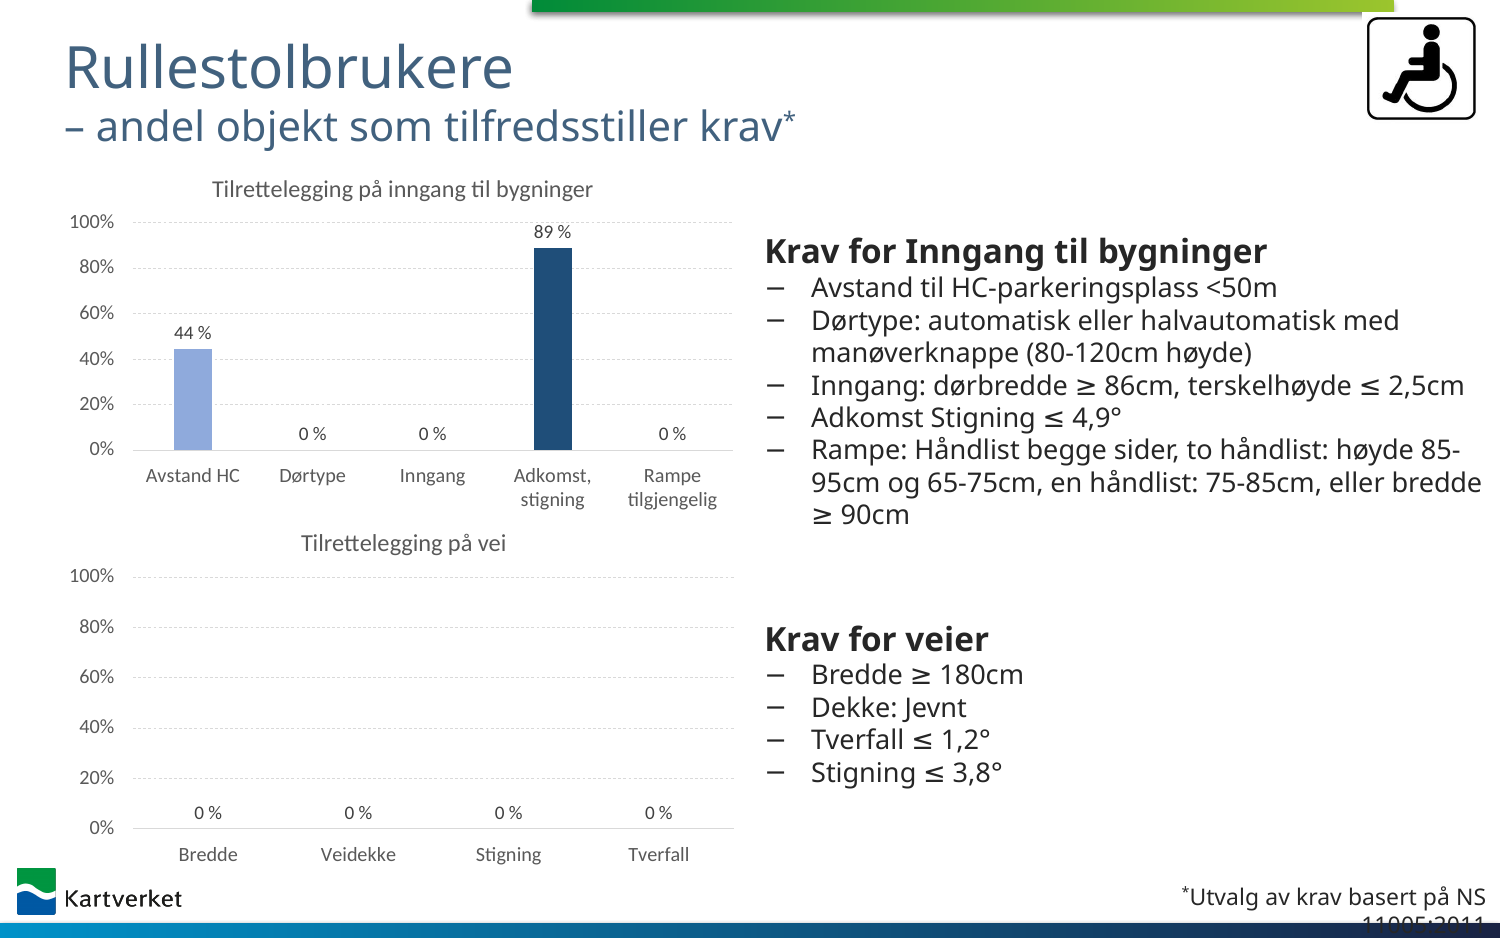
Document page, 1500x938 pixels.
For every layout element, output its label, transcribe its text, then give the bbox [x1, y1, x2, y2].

text_box *Utvalg av krav basert på NS 11005:2011 [1068, 873, 1500, 938]
text_box Krav for Inngang til bygninger Avstand til HC-parkeringsplass <50m Dørtype: automatisk eller halvautomatisk med manøverknappe (80-120cm høyde) Inngang: dørbredde ≥ 86cm, terskelhøyde ≤ 2,5cm Adkomst Stigning ≤ 4,9° Rampe: Håndlist begge sider, to håndlist: høyde 85-95cm og 65-75cm, en håndlist: 75-85cm, eller bredde ≥ 90cm [749, 223, 1500, 538]
text_box Rullestolbrukere – andel objekt som tilfredsstiller krav* [49, 25, 1431, 158]
picture [62, 520, 746, 874]
picture [62, 166, 744, 519]
text_box Krav for veier Bredde ≥ 180cm Dekke: Jevnt Tverfall ≤ 1,2° Stigning ≤ 3,8° [749, 610, 1500, 795]
picture [1362, 12, 1481, 126]
